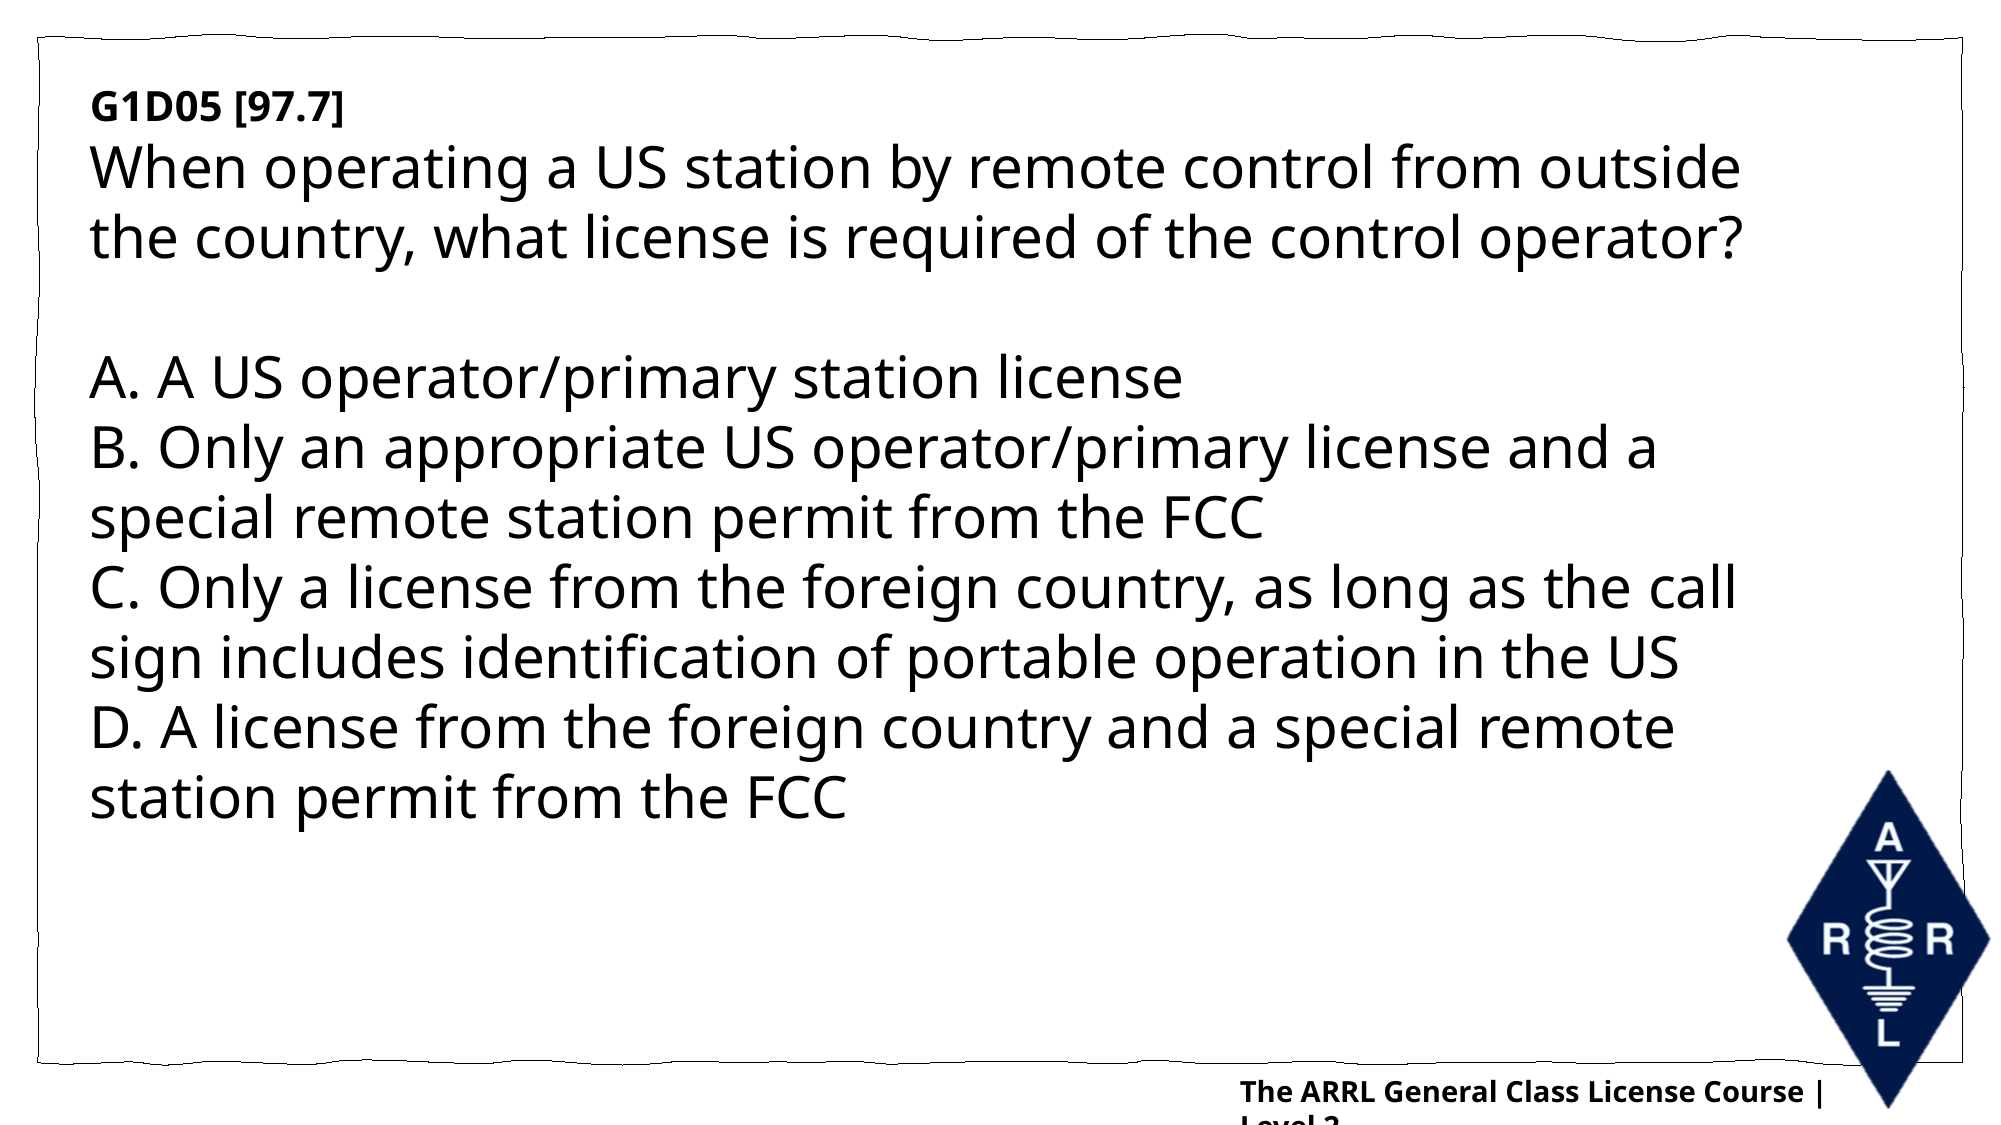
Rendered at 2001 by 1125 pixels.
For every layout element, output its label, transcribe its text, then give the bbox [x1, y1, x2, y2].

picture [1773, 752, 1999, 1125]
text_box G1D05 [97.7] When operating a US station by remote control from outside the country, what license is required of the control operator? A. A US operator/primary station license B. Only an appropriate US operator/primary license and a special remote station permit from the FCC C. Only a license from the foreign country, as long as the call sign includes identification of portable operation in the US D. A license from the foreign country and a special remote station permit from the FCC [75, 72, 1850, 838]
